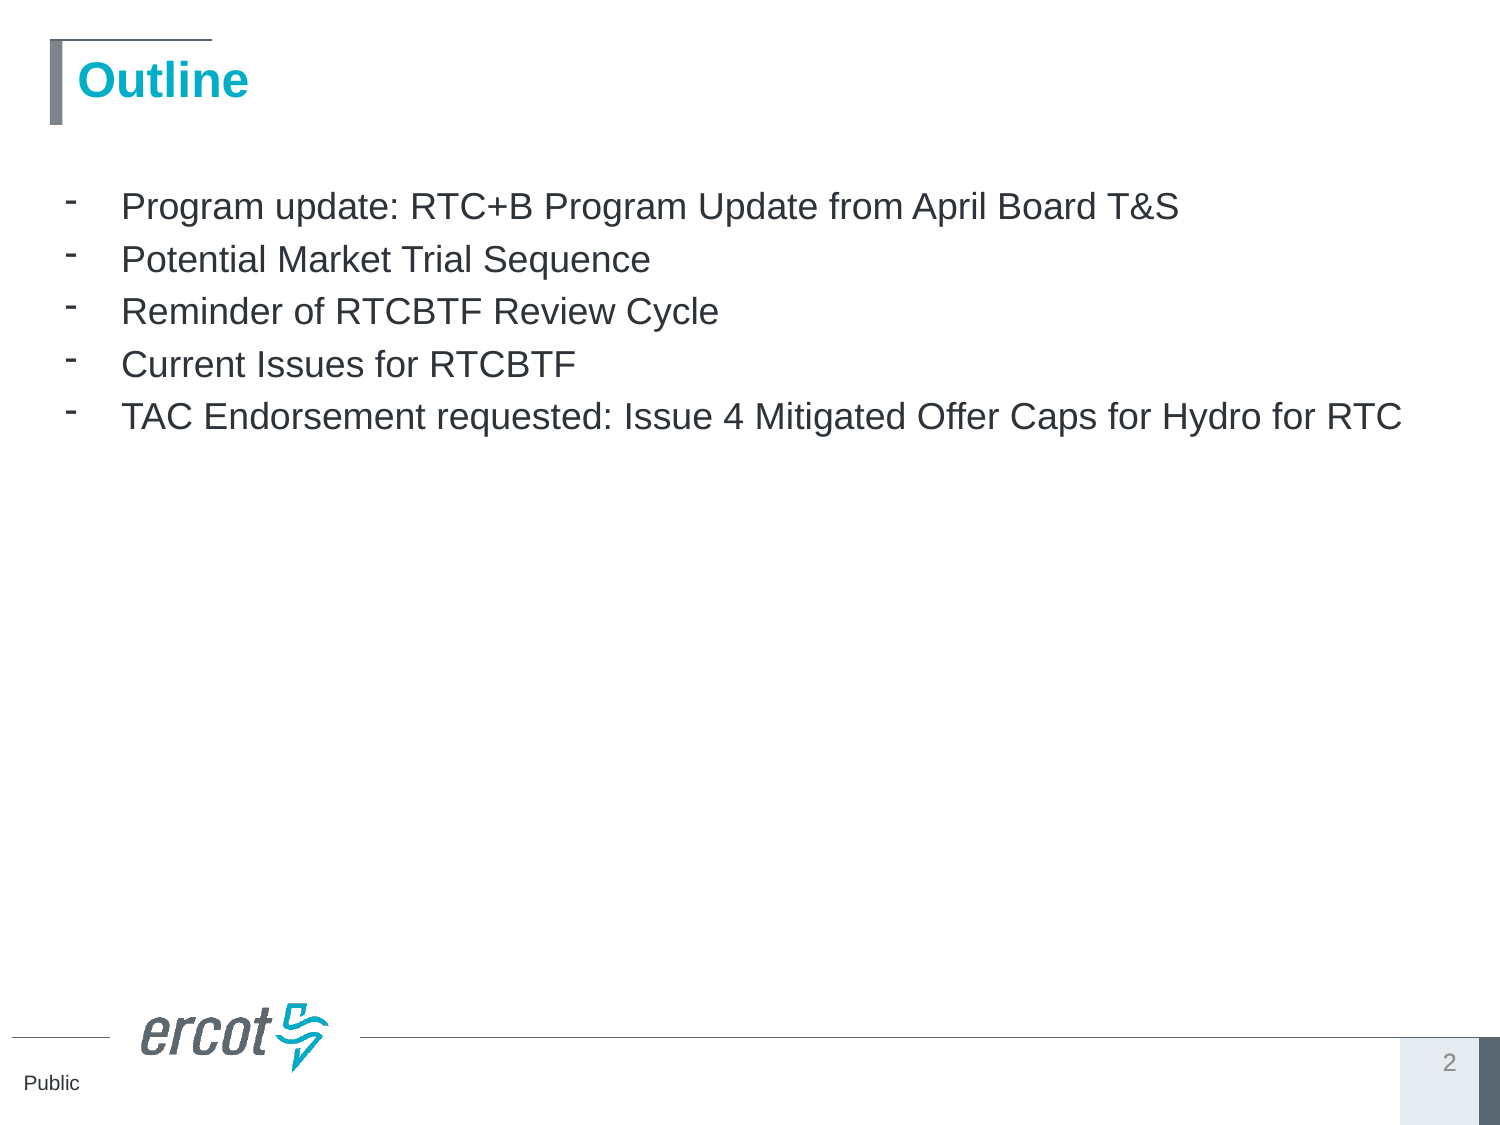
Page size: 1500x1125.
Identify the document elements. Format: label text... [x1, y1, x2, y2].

title Outline [62, 39, 1450, 134]
list Program update: RTC+B Program Update from April Board T&S Potential Market Trial Sequence Reminder of RTCBTF Review Cycle Current Issues for RTCBTF TAC Endorsement requested: Issue 4 Mitigated Offer Caps for Hydro for RTC [50, 174, 1450, 972]
slide_number 2 [1400, 1037, 1500, 1087]
picture [137, 999, 332, 1075]
